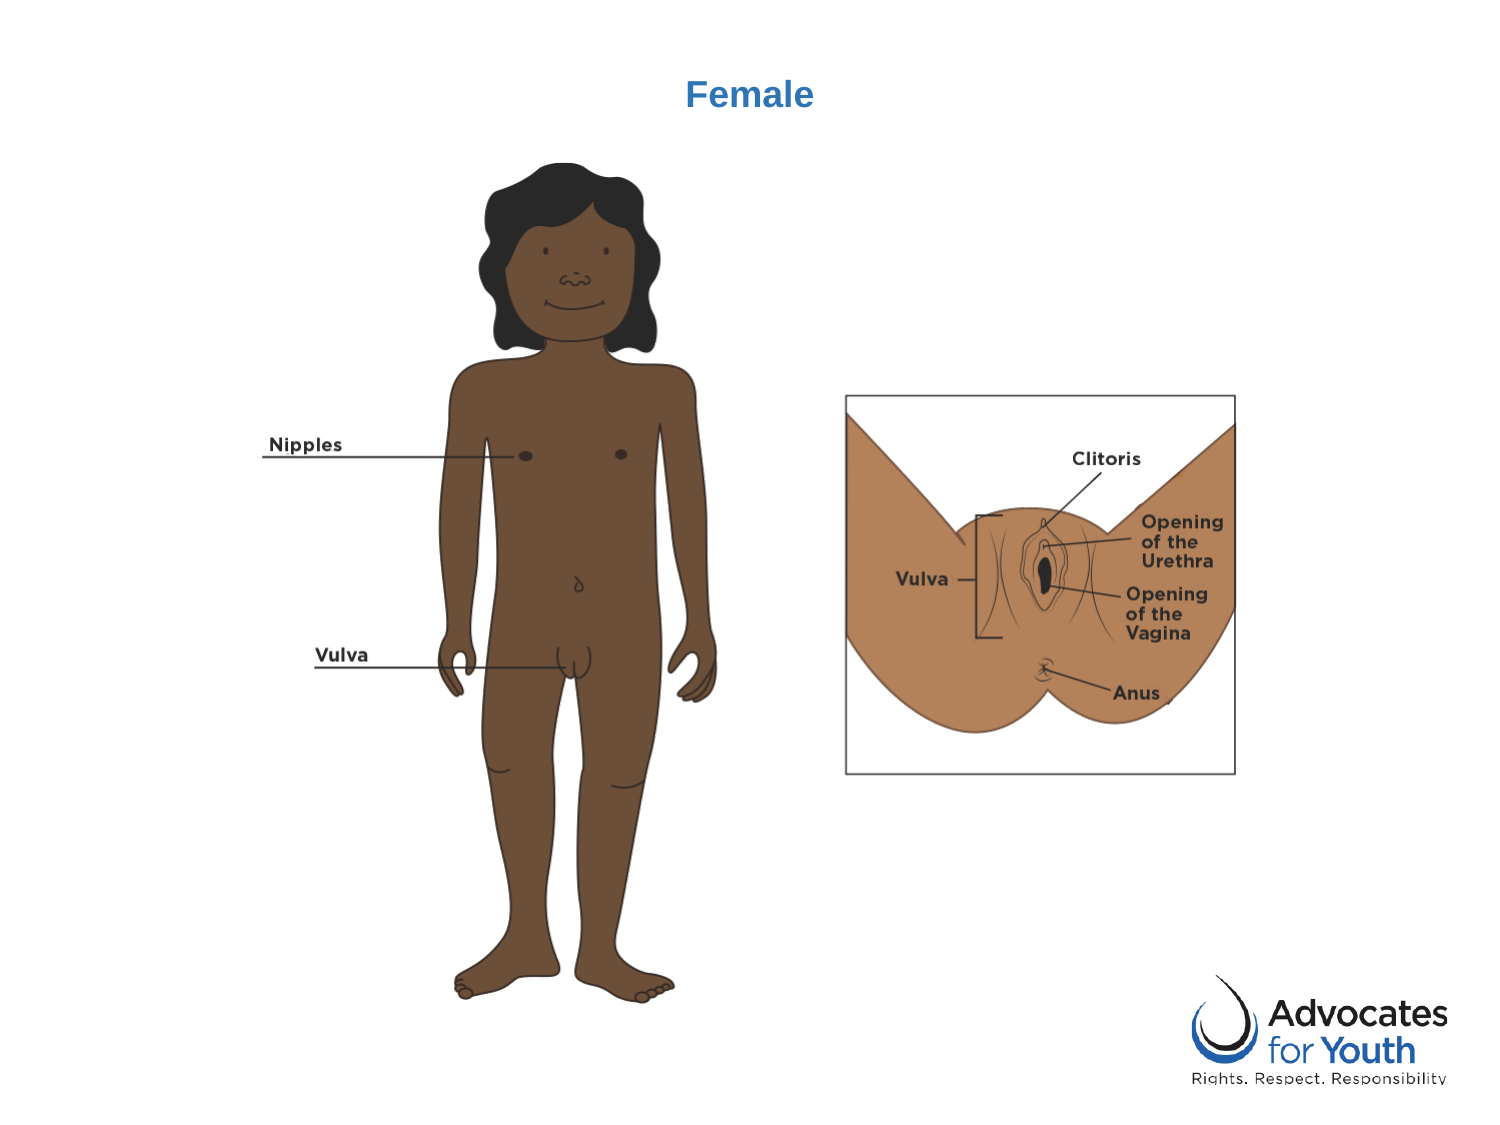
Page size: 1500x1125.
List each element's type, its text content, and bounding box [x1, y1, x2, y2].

text_box Female [187, 62, 1313, 123]
picture [246, 162, 1448, 1089]
